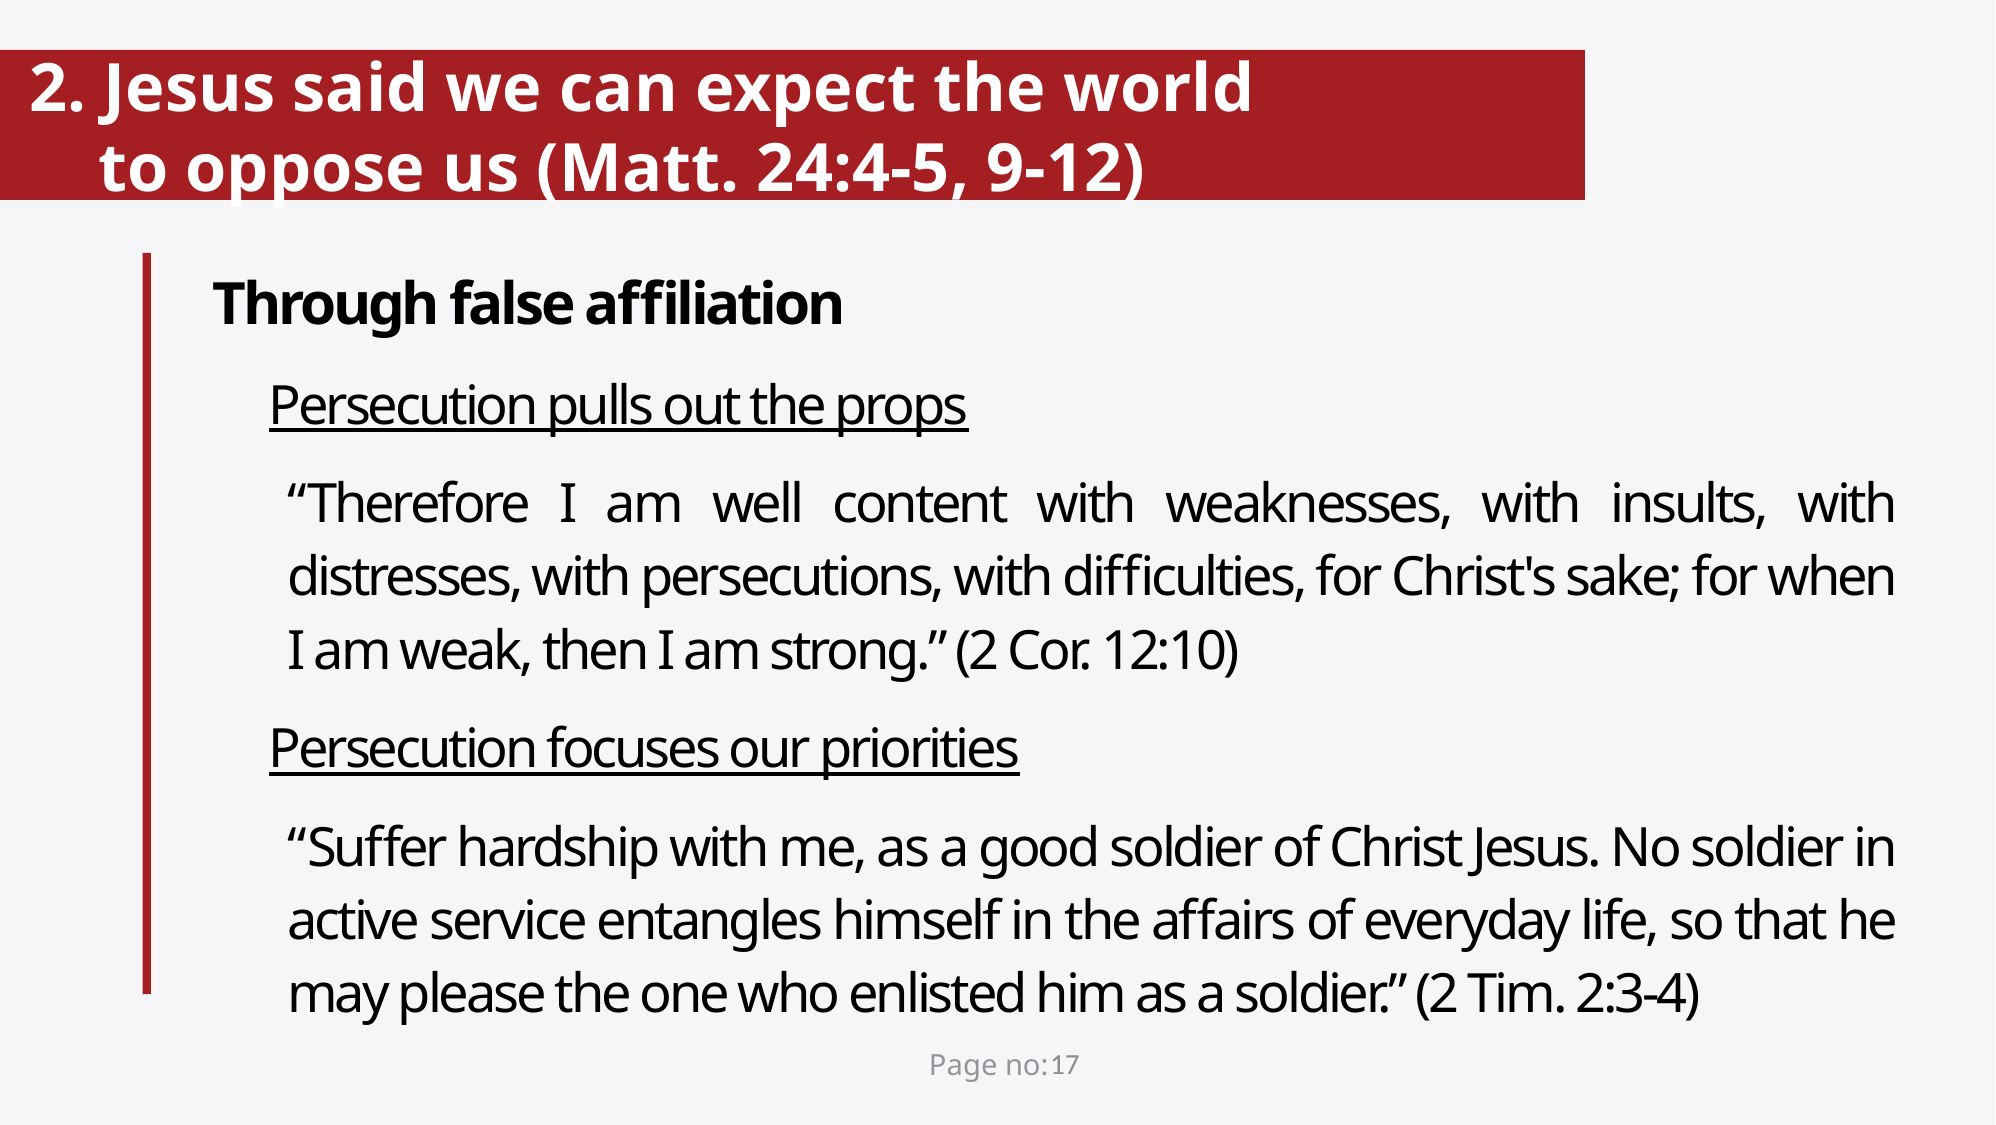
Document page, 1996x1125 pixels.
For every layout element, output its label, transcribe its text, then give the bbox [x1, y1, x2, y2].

title 2. Jesus said we can expect the world to oppose us (Matt. 24:4-5, 9-12) [14, 62, 1810, 188]
subtitle Through false affiliation Persecution pulls out the props “Therefore I am well content with weaknesses, with insults, with distresses, with persecutions, with difficulties, for Christ's sake; for when I am weak, then I am strong.” (2 Cor. 12:10) Persecution focuses our priorities “Suffer hardship with me, as a good soldier of Christ Jesus. No soldier in active service entangles himself in the affairs of everyday life, so that he may please the one who enlisted him as a soldier.” (2 Tim. 2:3-4) [197, 249, 1910, 1000]
